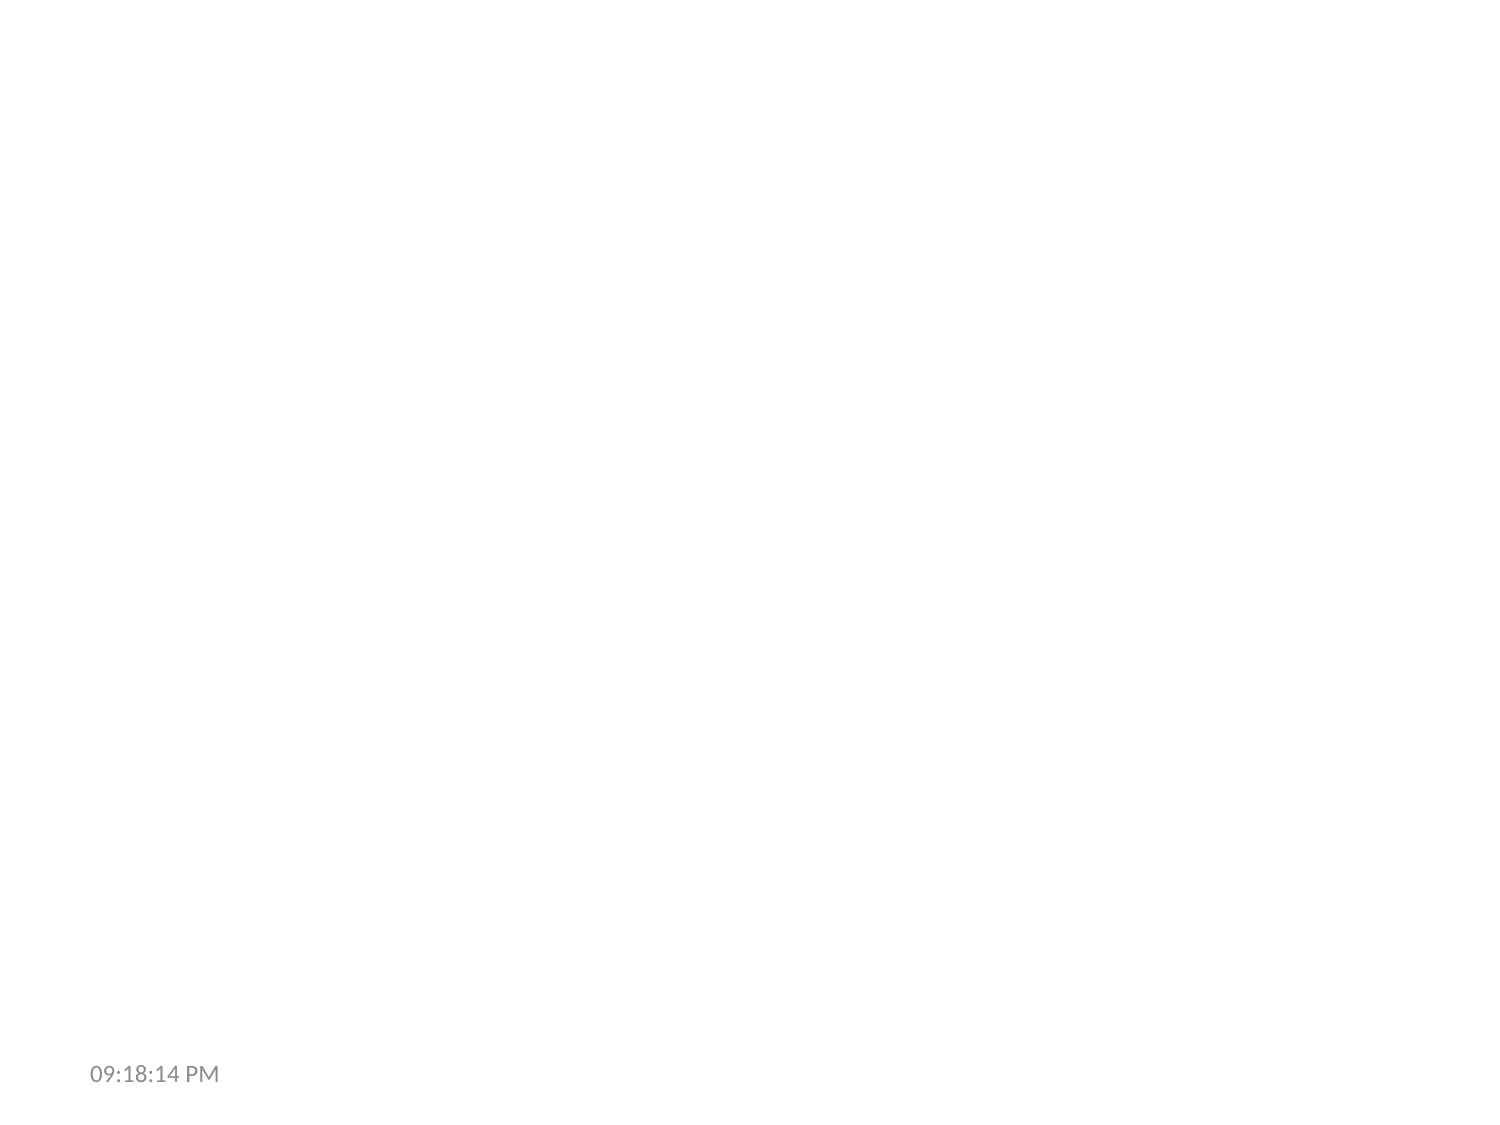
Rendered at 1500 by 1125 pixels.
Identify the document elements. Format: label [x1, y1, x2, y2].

slide_number [75, 1042, 425, 1103]
